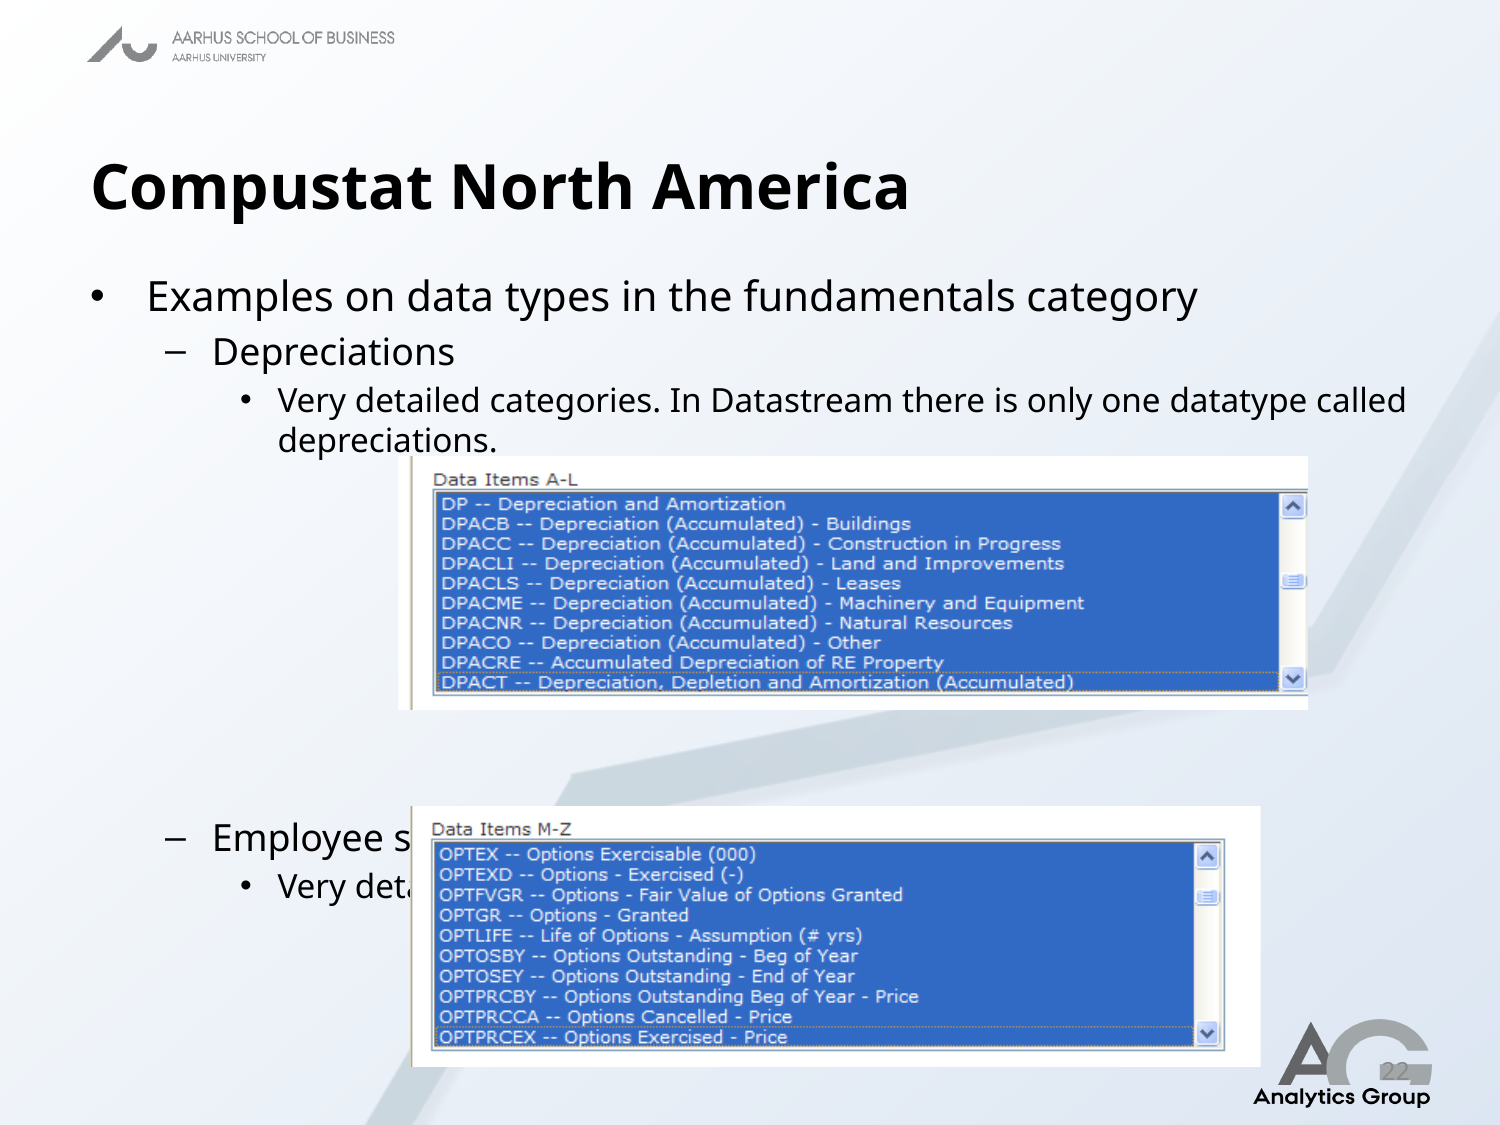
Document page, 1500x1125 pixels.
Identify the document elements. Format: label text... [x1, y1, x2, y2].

picture [82, 23, 399, 66]
picture [409, 806, 1261, 1067]
list Examples on data types in the fundamentals category Depreciations Very detailed categories. In Datastream there is only one datatype called depreciations. Employee stock options Very detailed. Cannot be found in Datastream [75, 262, 1425, 1005]
slide_number 22 [1074, 1042, 1425, 1103]
title Compustat North America [75, 137, 1425, 233]
picture [398, 455, 1309, 710]
